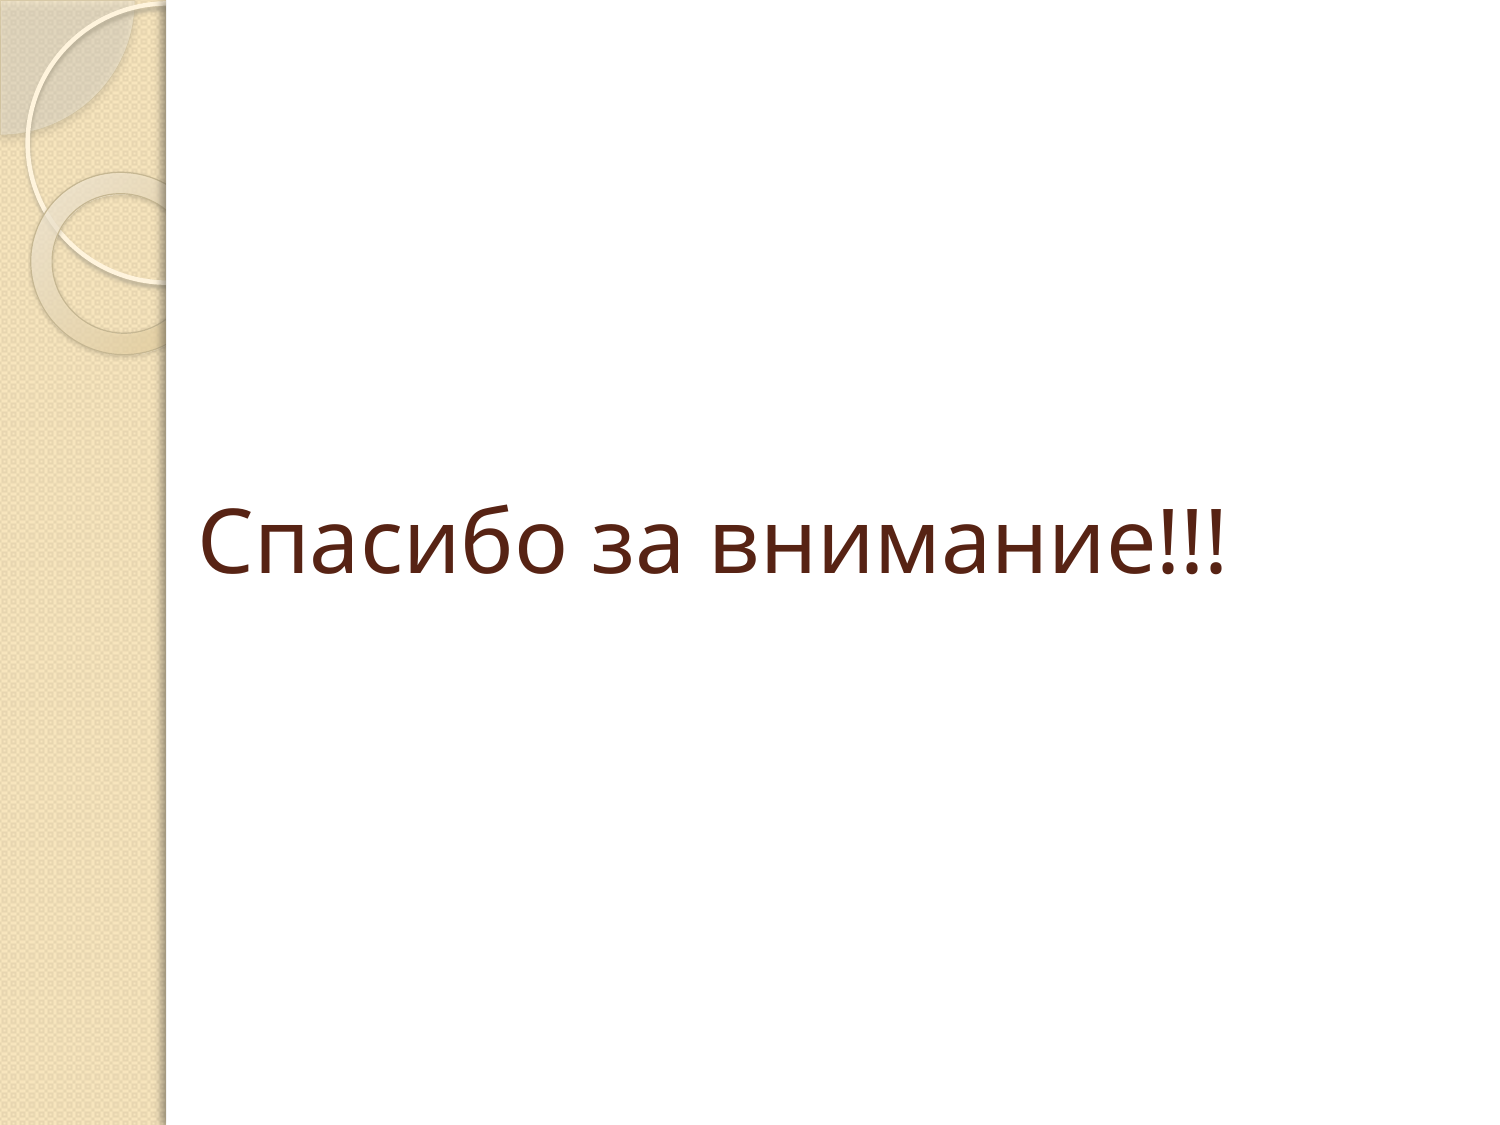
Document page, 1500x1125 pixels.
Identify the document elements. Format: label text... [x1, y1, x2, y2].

title Спасибо за внимание!!! [183, 444, 1413, 632]
